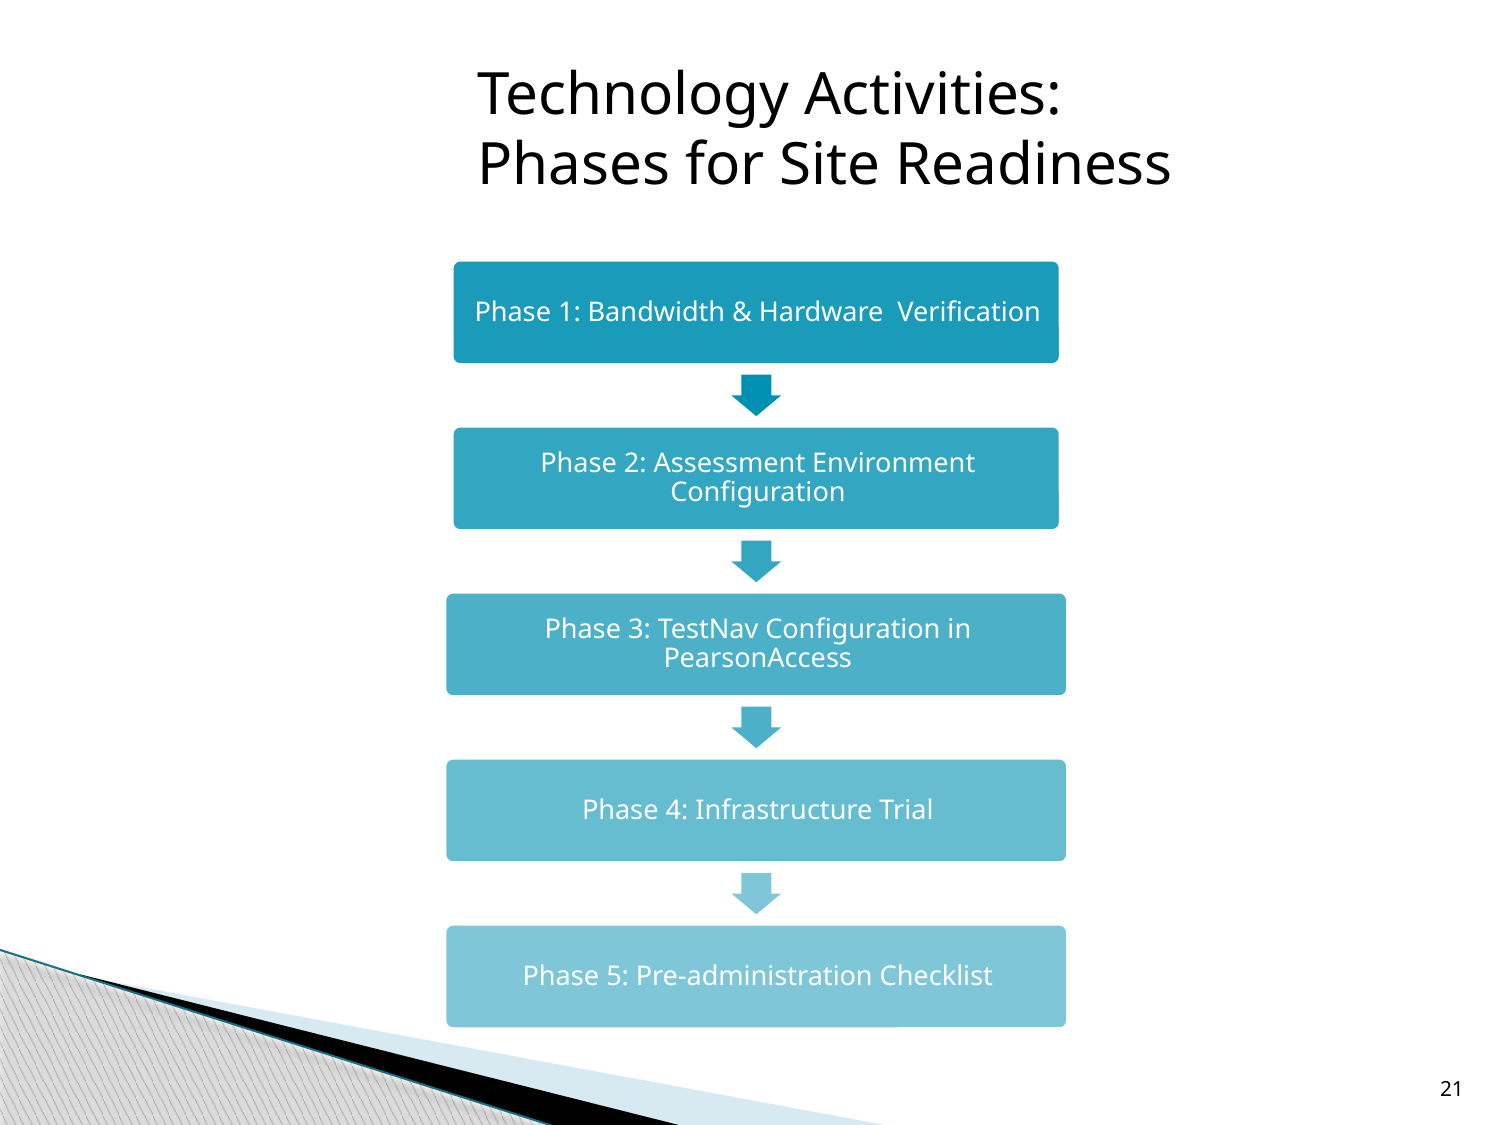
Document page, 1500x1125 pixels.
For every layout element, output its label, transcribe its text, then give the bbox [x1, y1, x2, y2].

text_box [99, 256, 1413, 1033]
slide_number 21 [1418, 1051, 1479, 1112]
text_box Technology Activities: Phases for Site Readiness [462, 0, 1488, 252]
